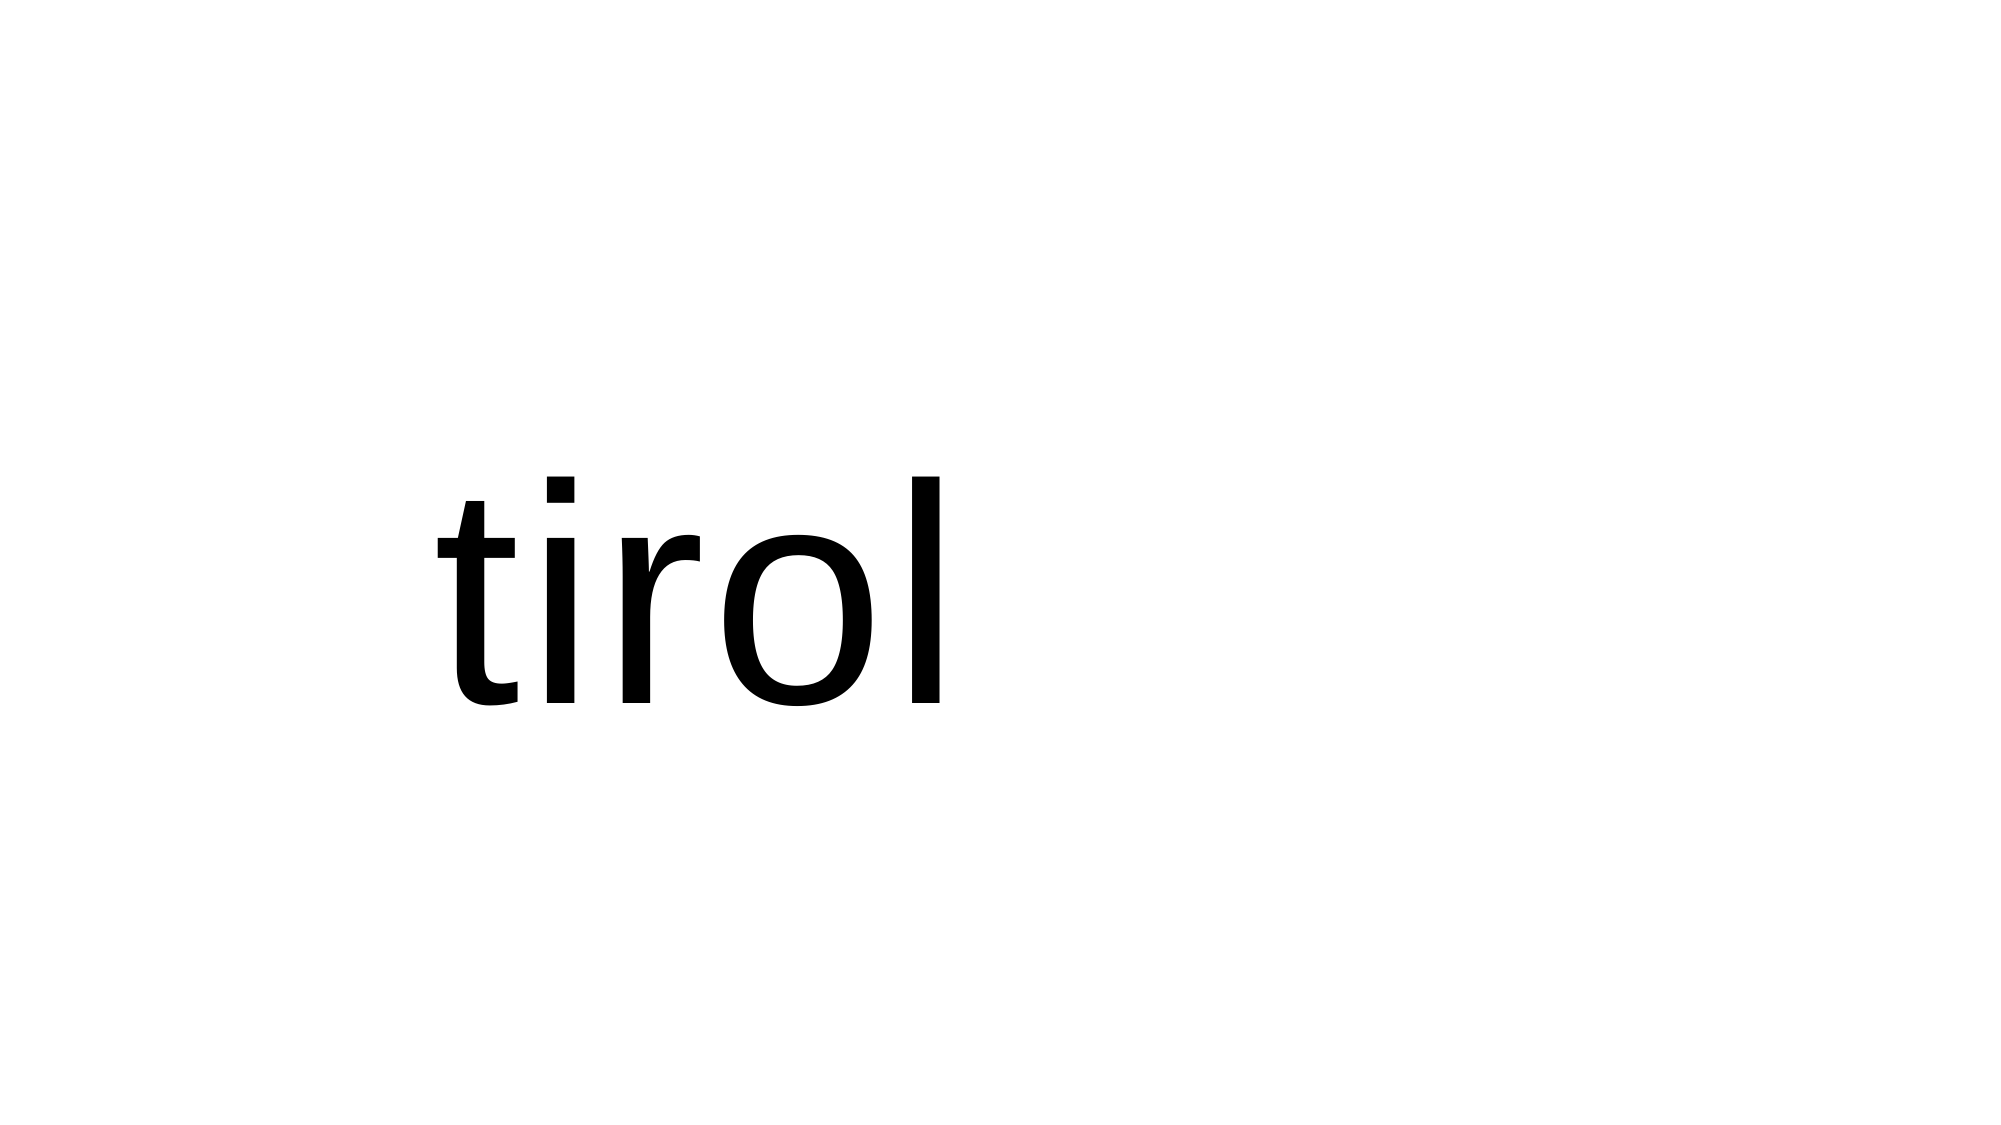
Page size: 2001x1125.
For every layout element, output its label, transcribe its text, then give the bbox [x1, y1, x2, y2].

title tirollfeld [0, 174, 2000, 779]
